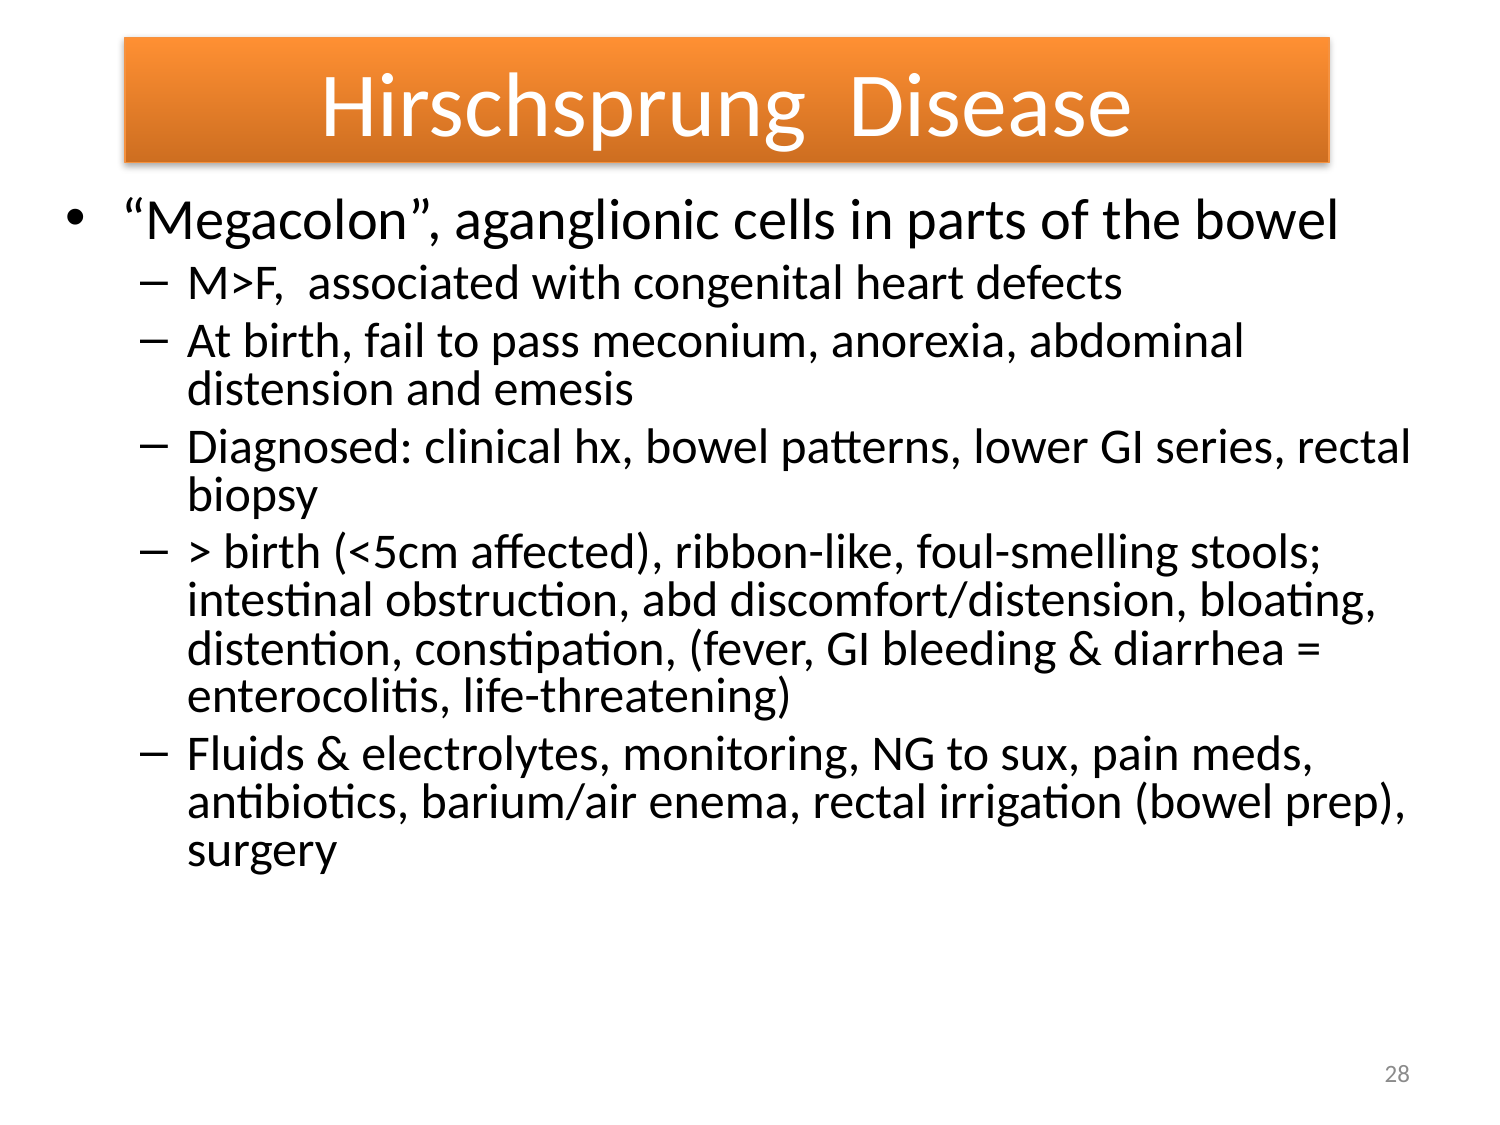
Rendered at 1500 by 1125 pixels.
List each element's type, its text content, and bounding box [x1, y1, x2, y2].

title Hirschsprung Disease [124, 37, 1330, 163]
slide_number 28 [1074, 1042, 1425, 1103]
list “Megacolon”, aganglionic cells in parts of the bowel M>F, associated with congenital heart defects At birth, fail to pass meconium, anorexia, abdominal distension and emesis Diagnosed: clinical hx, bowel patterns, lower GI series, rectal biopsy > birth (<5cm affected), ribbon-like, foul-smelling stools; intestinal obstruction, abd discomfort/distension, bloating, distention, constipation, (fever, GI bleeding & diarrhea = enterocolitis, life-threatening) Fluids & electrolytes, monitoring, NG to sux, pain meds, antibiotics, barium/air enema, rectal irrigation (bowel prep), surgery [50, 187, 1438, 1075]
